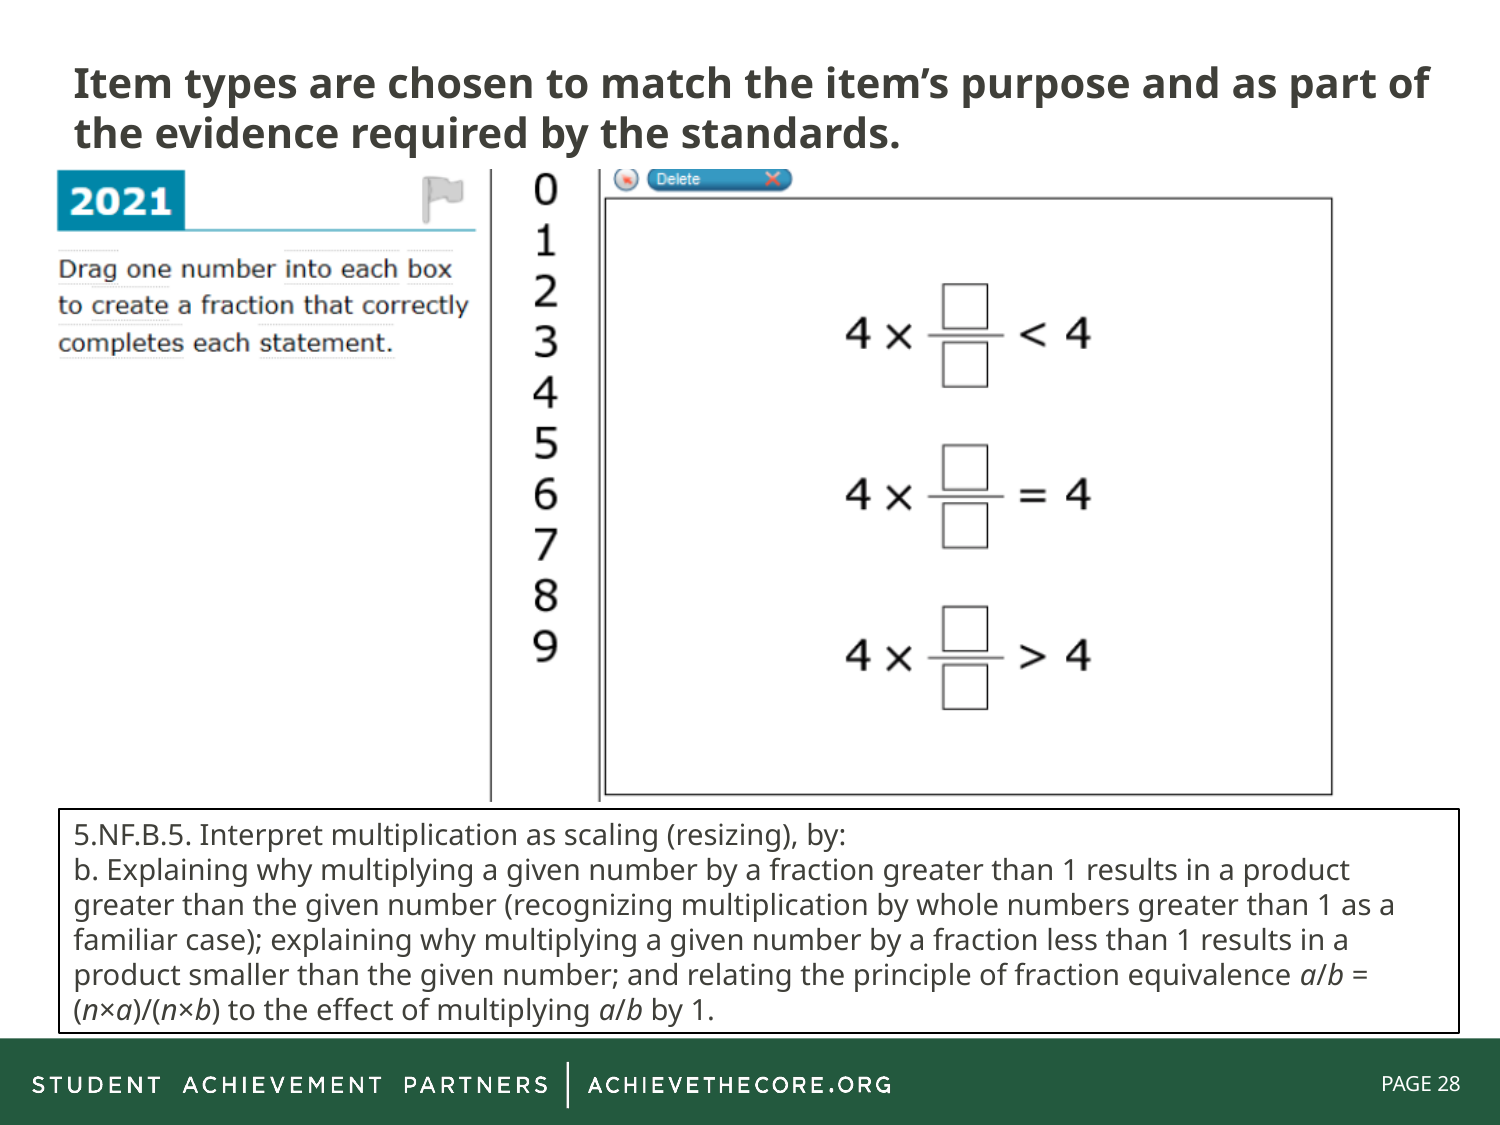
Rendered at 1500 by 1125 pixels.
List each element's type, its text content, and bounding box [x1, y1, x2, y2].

title Item types are chosen to match the item’s purpose and as part of the evidence required by the standards. [58, 45, 1459, 170]
picture [46, 169, 1341, 803]
text_box 5.NF.B.5. Interpret multiplication as scaling (resizing), by: b. Explaining why multiplying a given number by a fraction greater than 1 results in a product greater than the given number (recognizing multiplication by whole numbers greater than 1 as a familiar case); explaining why multiplying a given number by a fraction less than 1 results in a product smaller than the given number; and relating the principle of fraction equivalence a/b = (n×a)/(n×b) to the effect of multiplying a/b by 1. [58, 808, 1459, 1034]
picture [12, 1055, 911, 1112]
